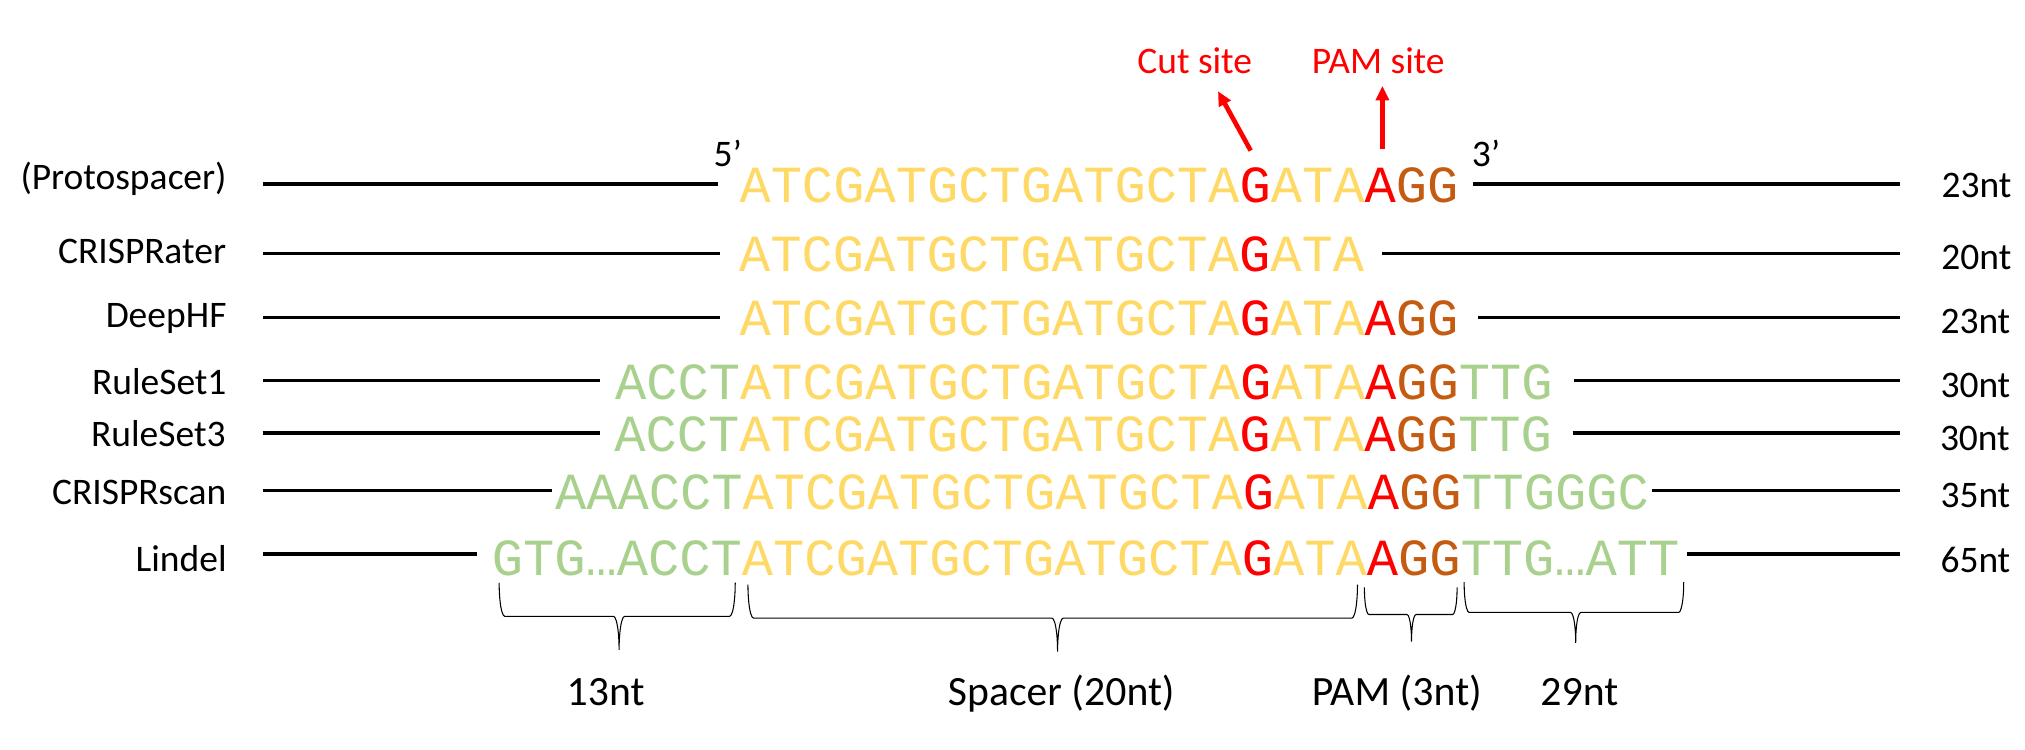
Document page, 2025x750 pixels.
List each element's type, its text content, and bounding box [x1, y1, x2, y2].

text_box RuleSet3 [37, 401, 241, 462]
text_box ACCTATCGATGCTGATGCTAGATAAGGTTG [600, 339, 1578, 392]
text_box Lindel [38, 526, 242, 586]
text_box Spacer (20nt) [933, 656, 1271, 722]
text_box PAM (3nt) [1297, 656, 1525, 722]
text_box 13nt [551, 656, 678, 722]
text_box ACCTATCGATGCTGATGCTAGATAAGGTTG [599, 392, 1578, 470]
text_box [1463, 582, 1685, 643]
text_box DeepHF [38, 291, 242, 343]
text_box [37, 212, 2025, 291]
text_box [498, 582, 736, 650]
text_box 30nt [1925, 352, 2025, 405]
text_box 65nt [1925, 527, 2025, 588]
text_box [1363, 587, 1458, 642]
text_box [747, 584, 1359, 652]
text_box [0, 28, 2025, 221]
text_box ATCGATGCTGATGCTAGATAAGG [724, 291, 1824, 354]
text_box RuleSet1 [38, 349, 242, 409]
text_box GTG…ACCTATCGATGCTGATGCTAGATAAGGTTG…ATT [477, 515, 1727, 594]
text_box CRISPRscan [0, 459, 242, 519]
text_box 35nt [1925, 465, 2025, 523]
text_box 30nt [1925, 405, 2025, 465]
text_box 29nt [1525, 656, 1652, 722]
text_box 23nt [1925, 291, 2025, 349]
text_box AAACCTATCGATGCTGATGCTAGATAAGGTTGGGC [540, 449, 1727, 528]
